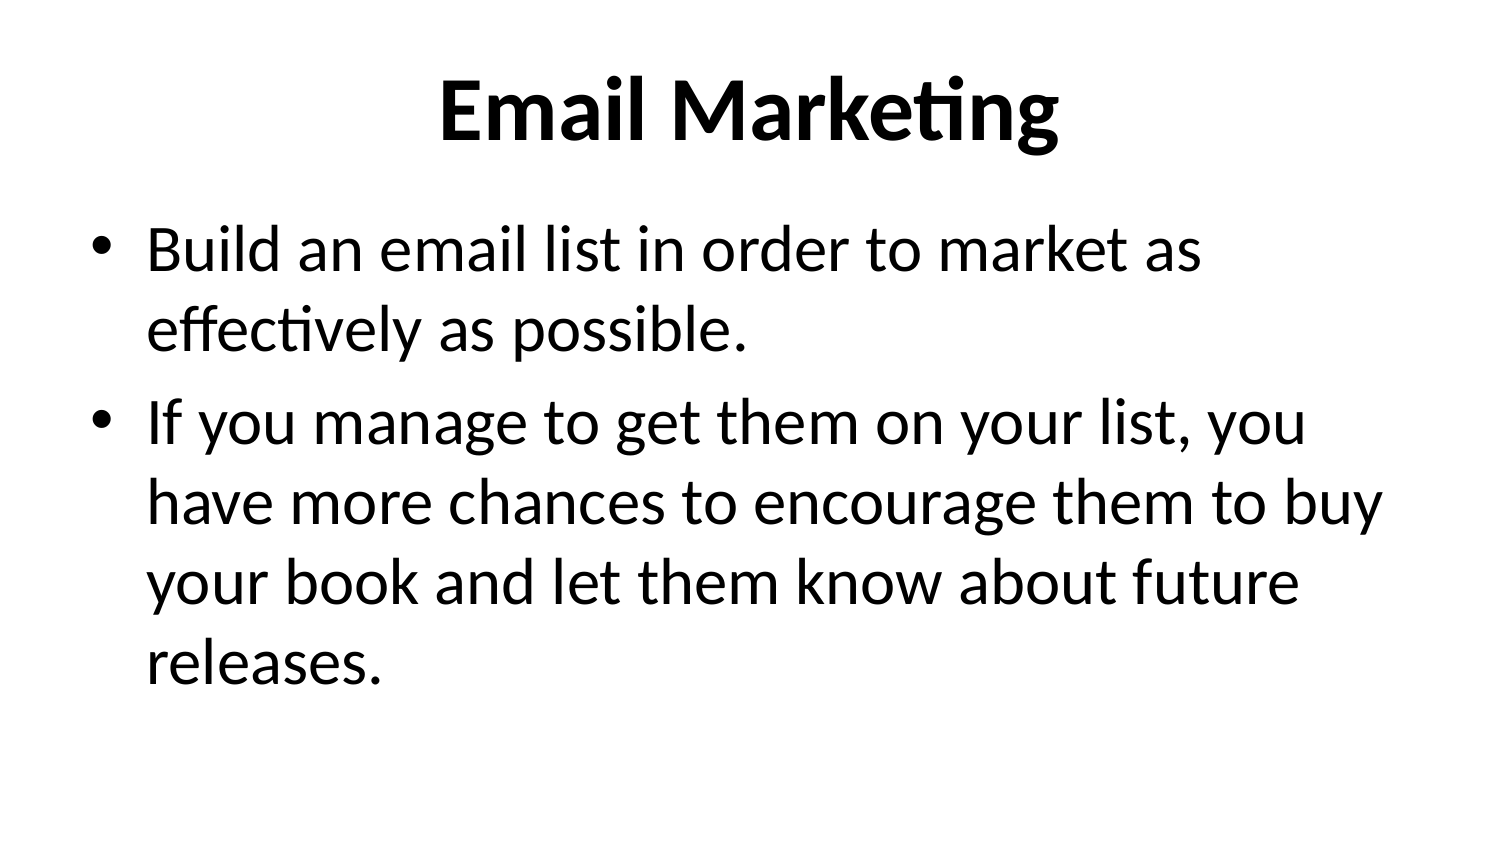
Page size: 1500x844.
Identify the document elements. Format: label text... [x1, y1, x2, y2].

title Email Marketing [75, 33, 1425, 175]
list Build an email list in order to market as effectively as possible. If you manage to get them on your list, you have more chances to encourage them to buy your book and let them know about future releases. [75, 196, 1425, 754]
